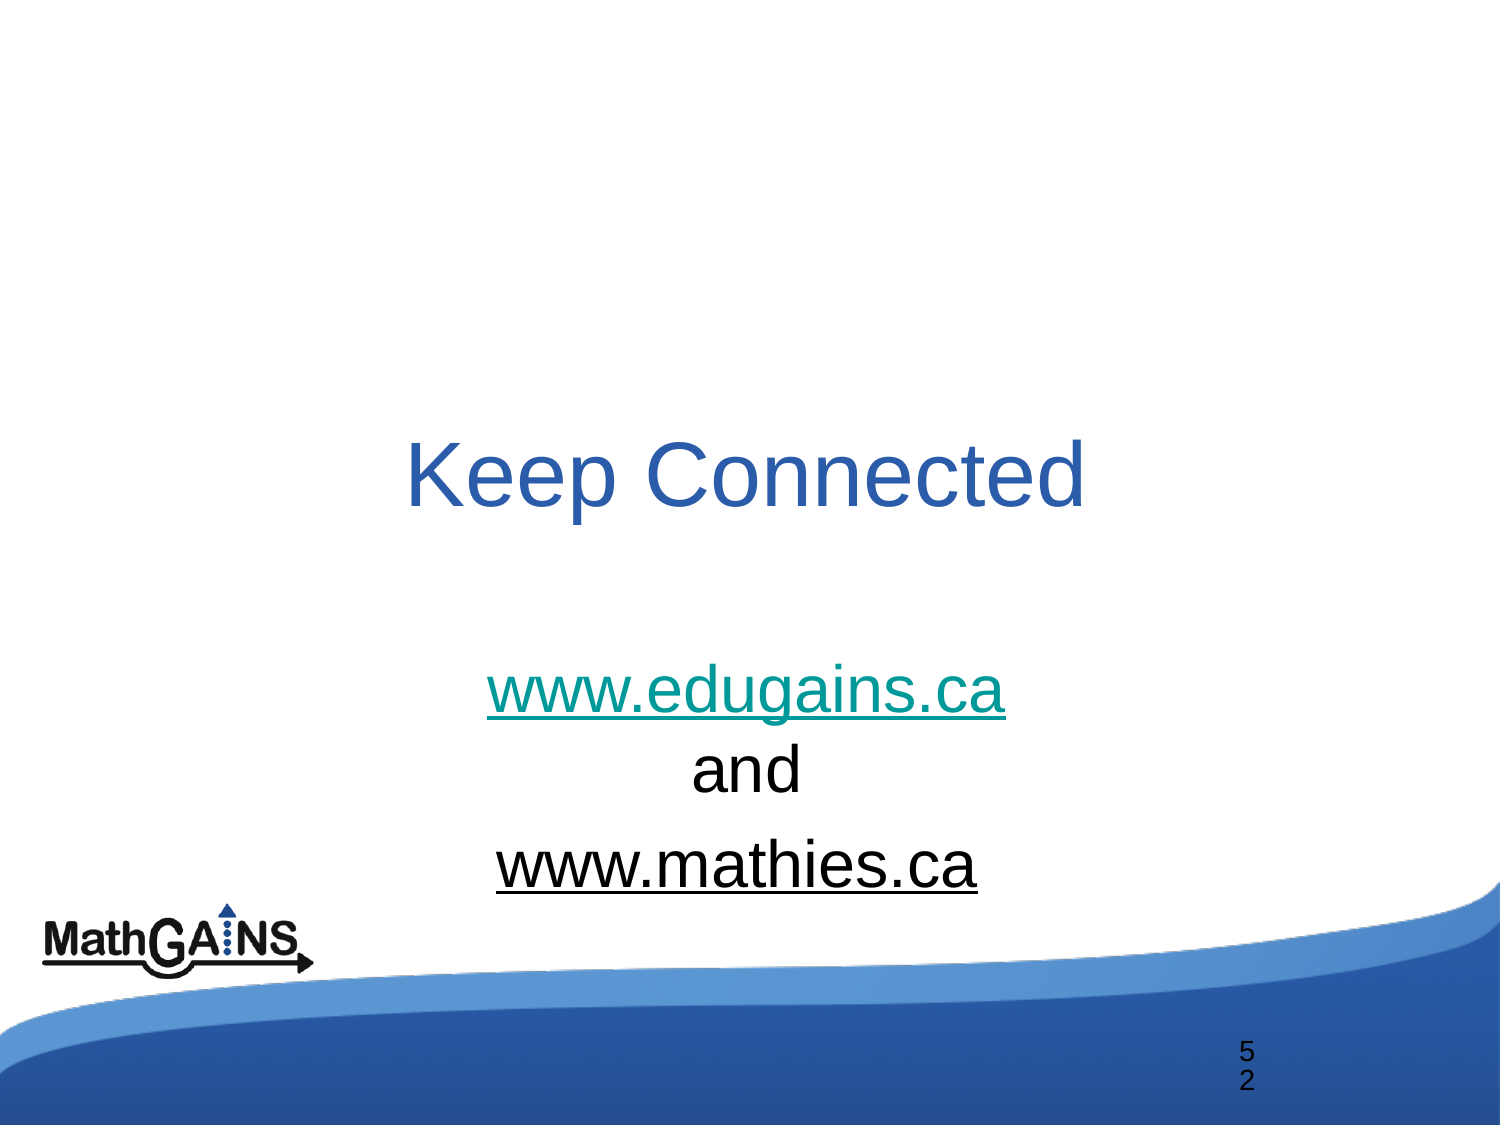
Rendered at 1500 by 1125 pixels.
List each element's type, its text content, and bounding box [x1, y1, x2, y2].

title Keep Connected [111, 348, 1388, 592]
picture [0, 878, 1500, 1125]
slide_number 52 [1223, 1023, 1277, 1075]
subtitle www.edugains.ca and www.mathies.ca [224, 636, 1276, 926]
